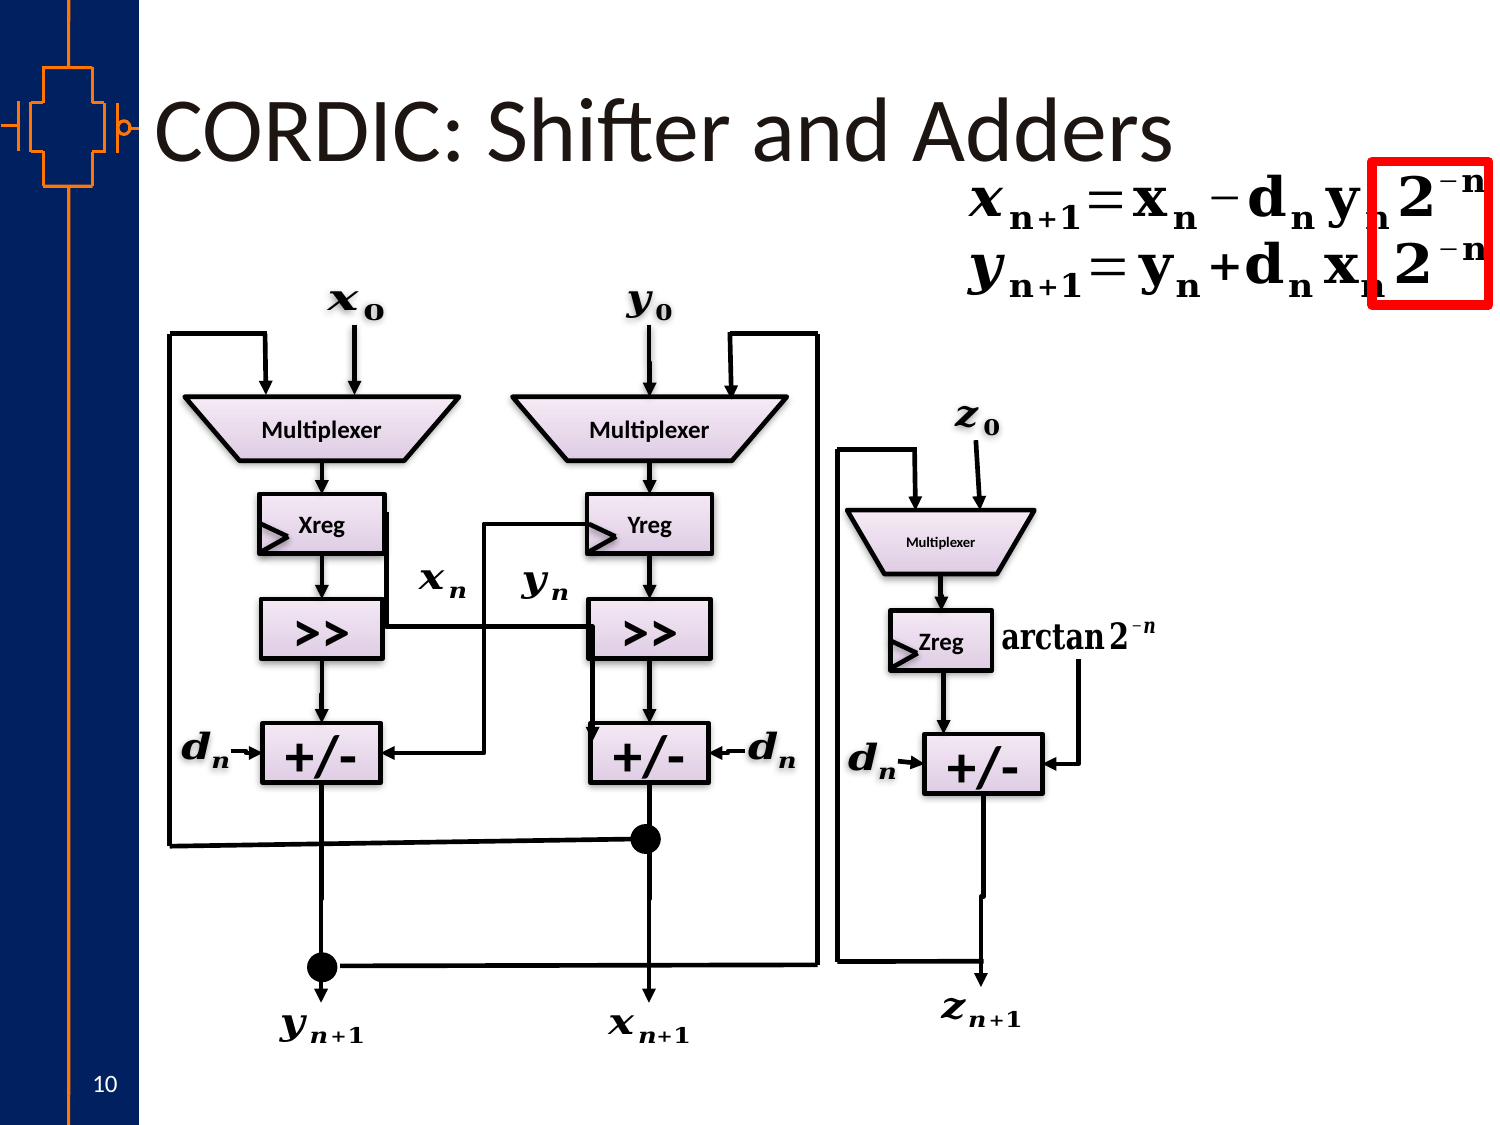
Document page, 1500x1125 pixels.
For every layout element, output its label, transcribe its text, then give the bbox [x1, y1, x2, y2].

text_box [169, 278, 1156, 1049]
text_box [1371, 160, 1490, 306]
slide_number 10 [77, 1052, 140, 1113]
title CORDIC: Shifter and Adders [139, 0, 1500, 188]
